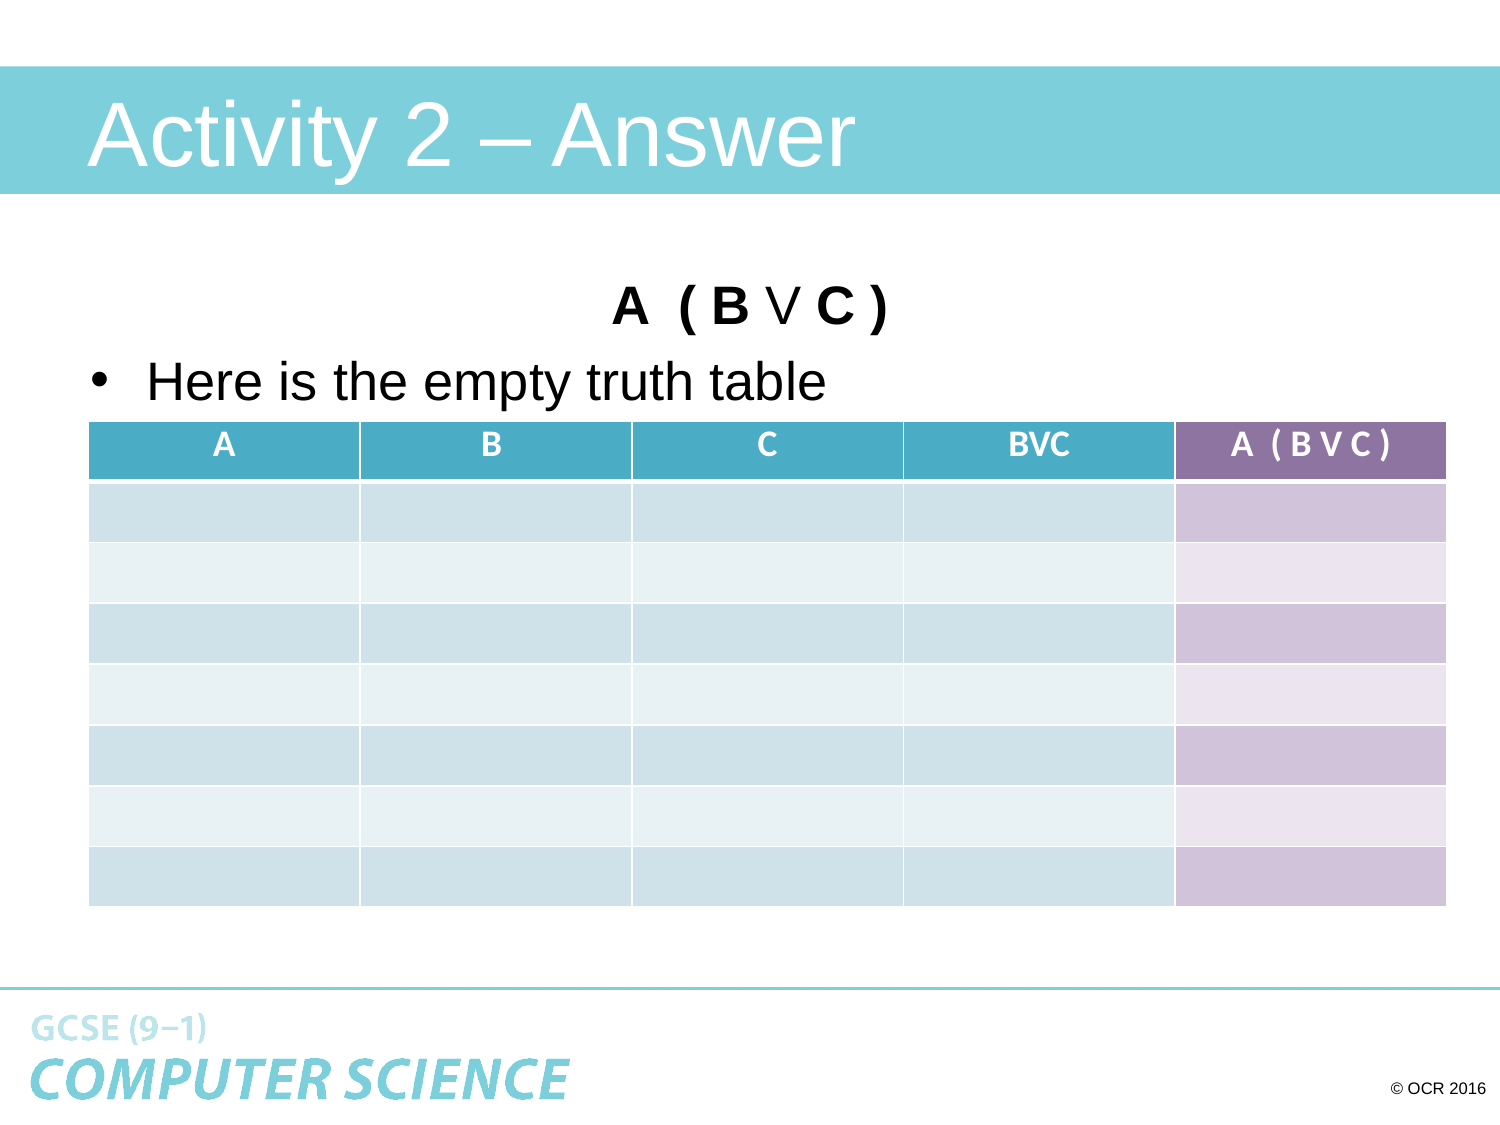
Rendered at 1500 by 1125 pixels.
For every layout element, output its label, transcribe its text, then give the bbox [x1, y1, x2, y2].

title Activity 2 – Answer [0, 66, 1500, 194]
picture [0, 987, 1500, 1124]
